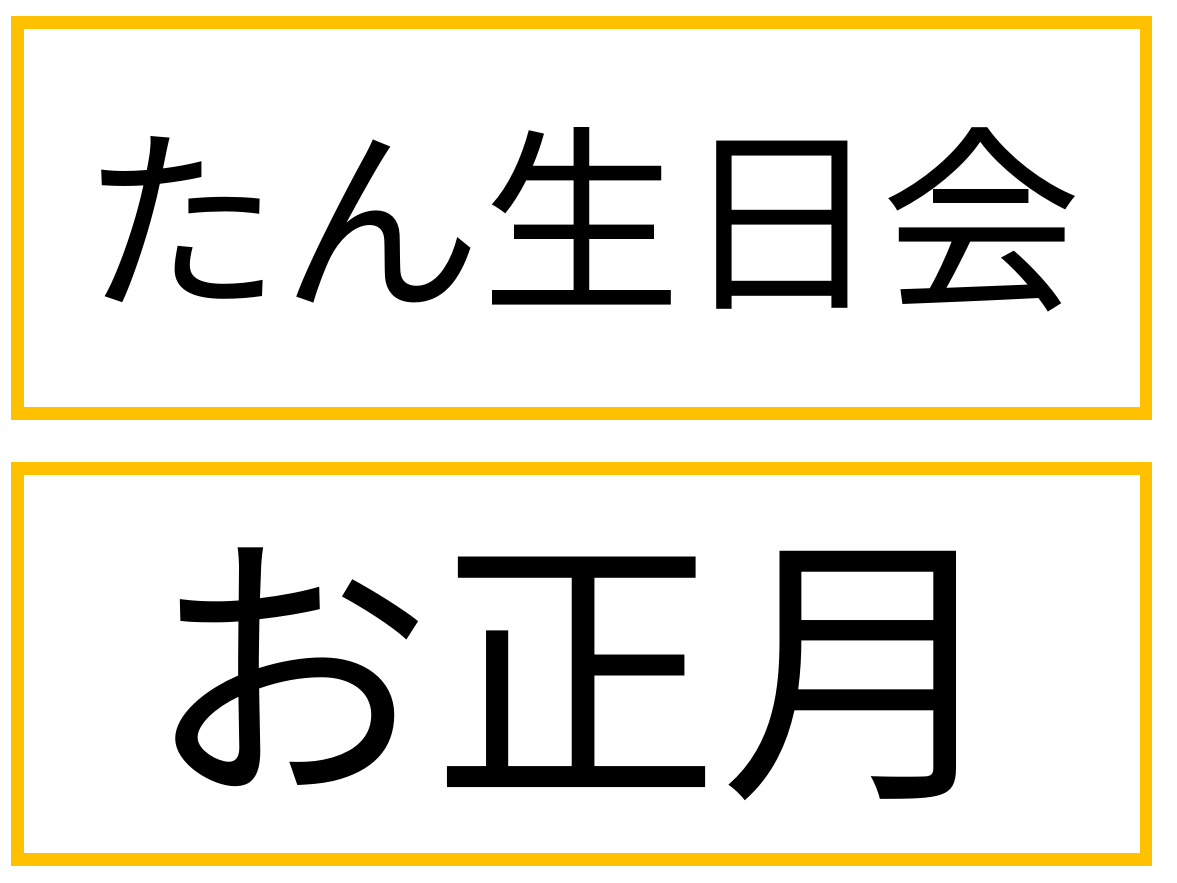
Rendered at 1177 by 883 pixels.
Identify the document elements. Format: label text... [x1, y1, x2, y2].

text_box [16, 21, 1147, 415]
text_box たん生日会 [35, 87, 1129, 343]
text_box お正月 [29, 482, 1124, 842]
text_box [16, 467, 1147, 861]
